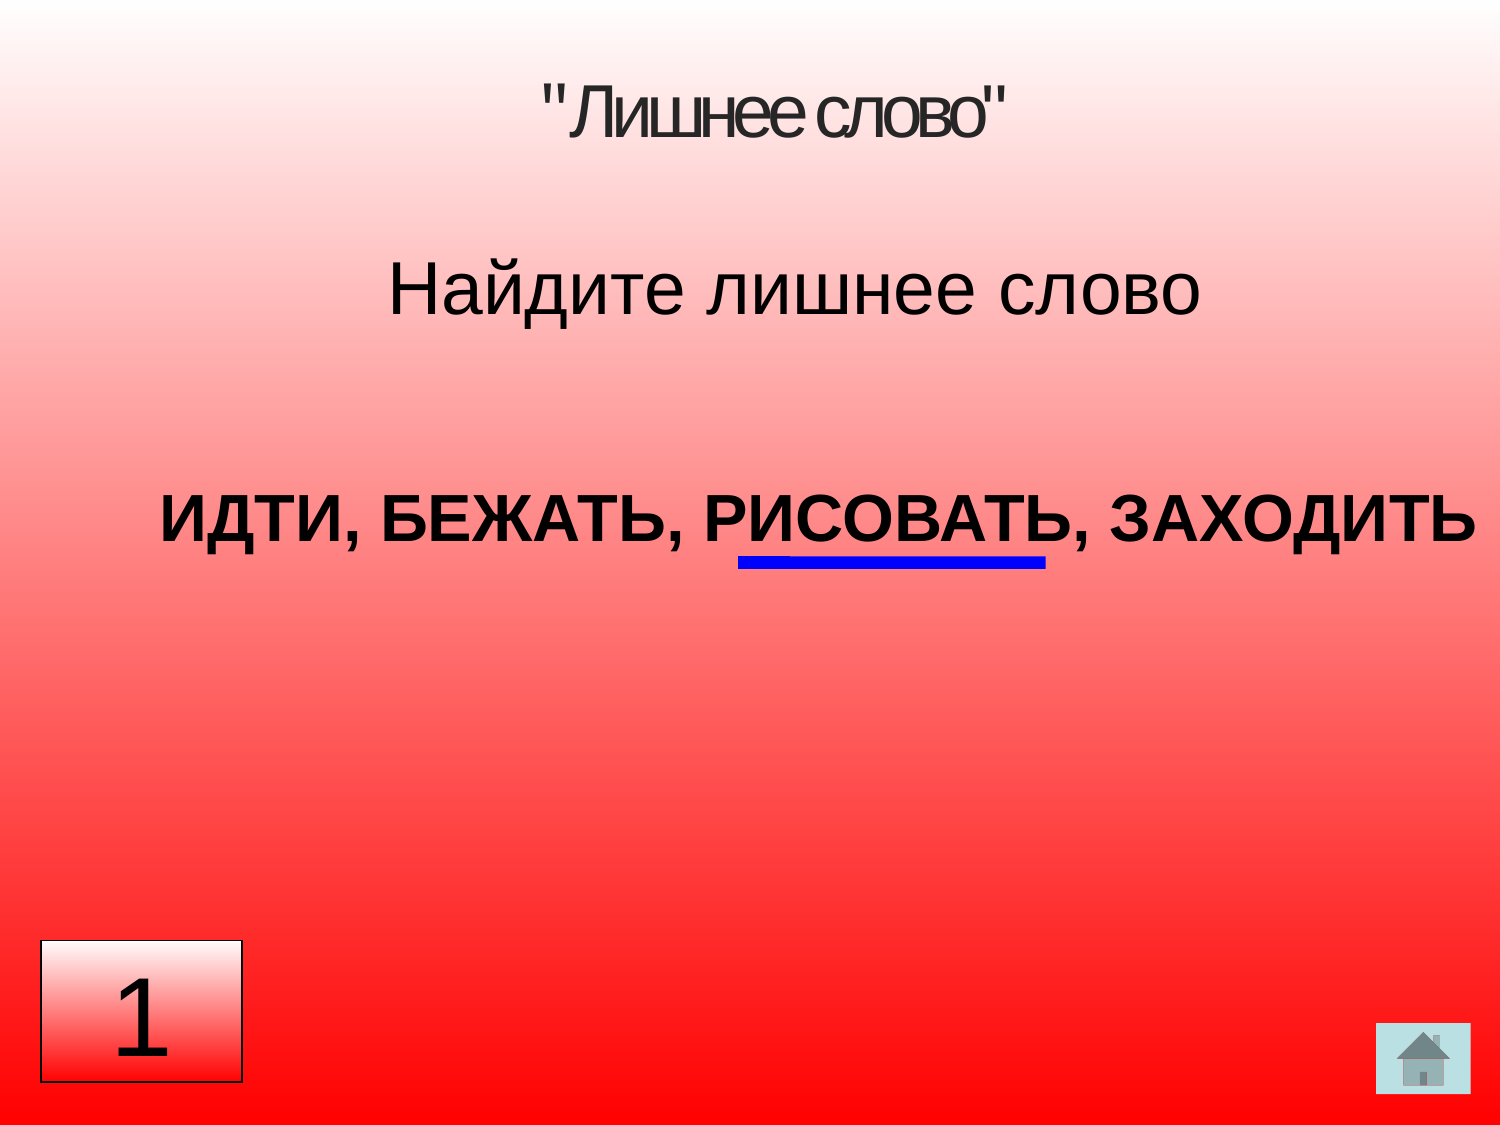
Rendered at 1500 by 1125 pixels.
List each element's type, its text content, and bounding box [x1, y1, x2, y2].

text_box ИДТИ, БЕЖАТЬ, РИСОВАТЬ, ЗАХОДИТЬ [133, 467, 1494, 563]
text_box [1376, 1023, 1471, 1095]
text_box Найдите лишнее слово [372, 232, 1219, 467]
text_box 1 [41, 940, 242, 1083]
text_box "Лишнее слово" [277, 54, 1270, 258]
